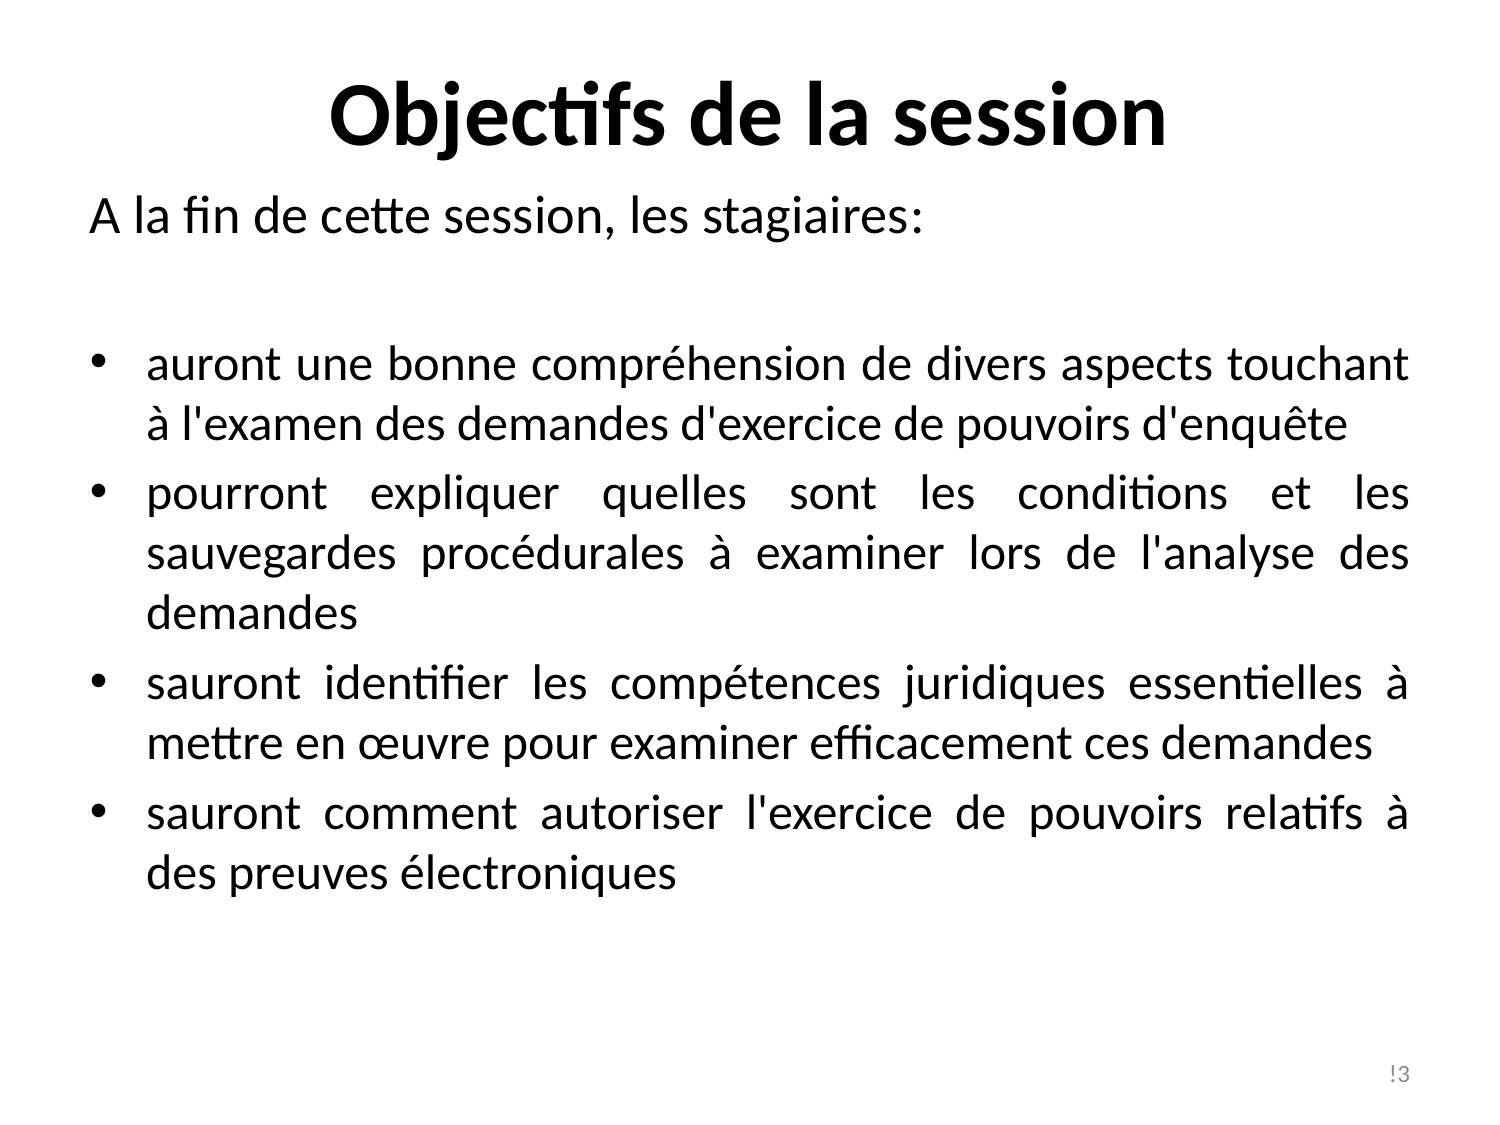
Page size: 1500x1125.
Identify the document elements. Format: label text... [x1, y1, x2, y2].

text_box A la fin de cette session, les stagiaires: auront une bonne compréhension de divers aspects touchant à l'examen des demandes d'exercice de pouvoirs d'enquête pourront expliquer quelles sont les conditions et les sauvegardes procédurales à examiner lors de l'analyse des demandes sauront identifier les compétences juridiques essentielles à mettre en œuvre pour examiner efficacement ces demandes sauront comment autoriser l'exercice de pouvoirs relatifs à des preuves électroniques [74, 171, 1425, 1048]
title Objectifs de la session [75, 45, 1425, 171]
slide_number !3 [1074, 1042, 1425, 1103]
